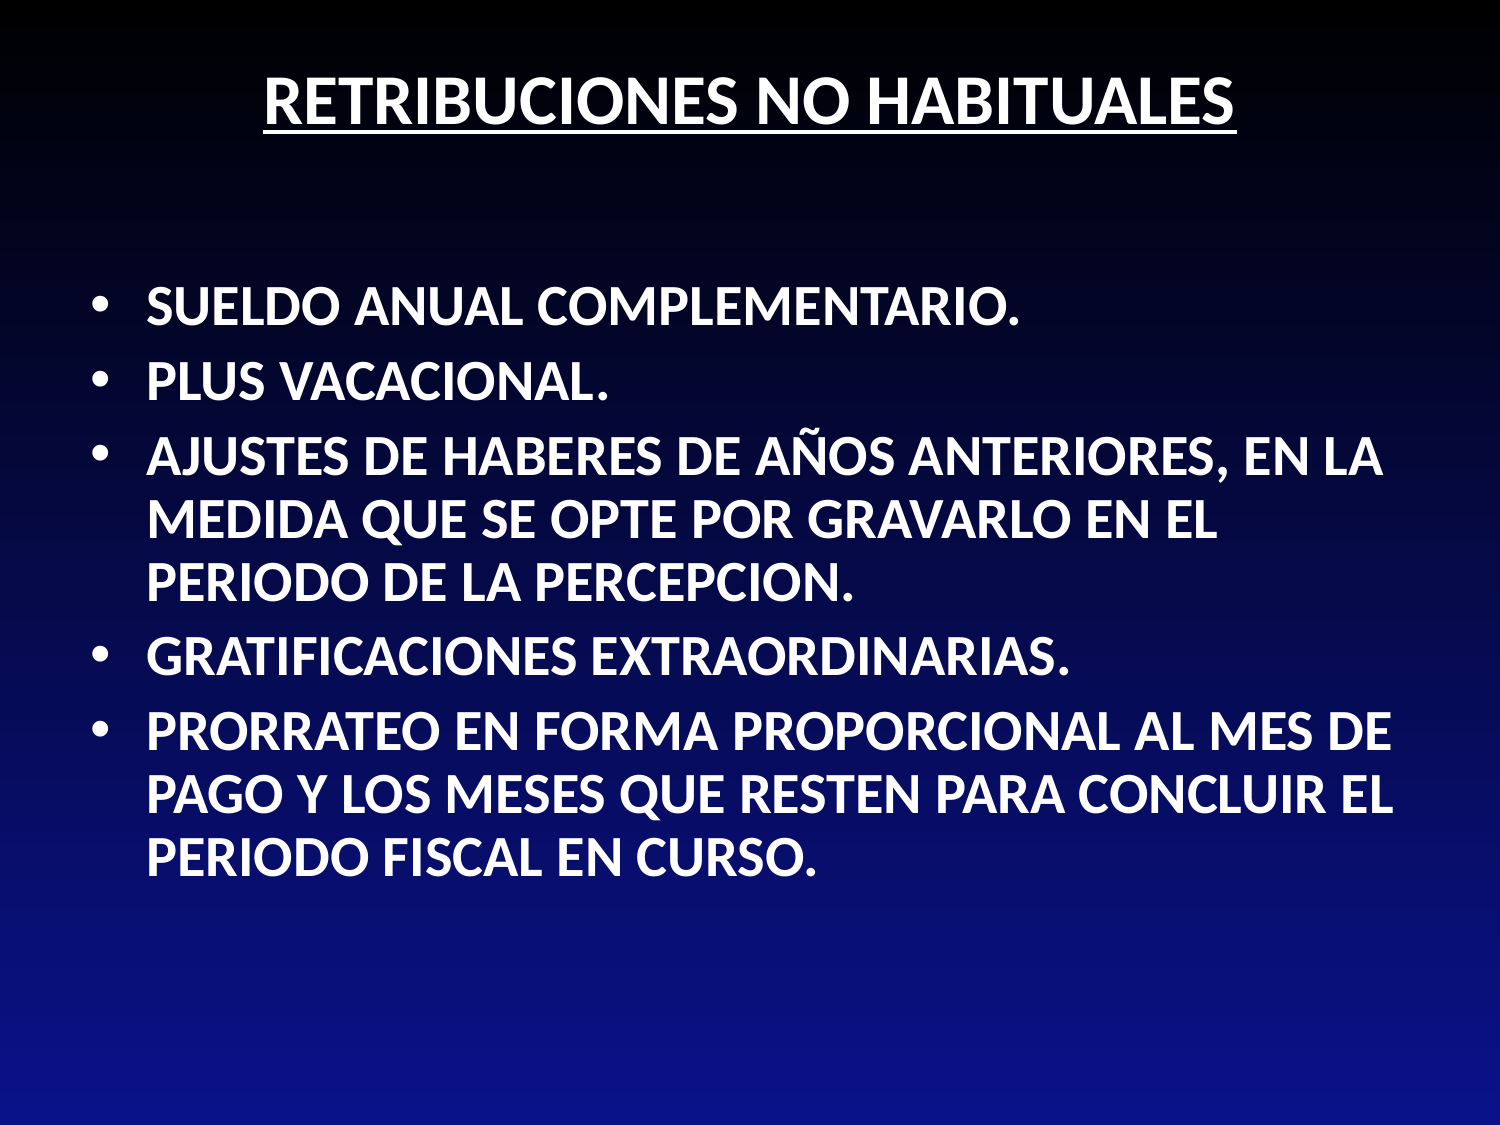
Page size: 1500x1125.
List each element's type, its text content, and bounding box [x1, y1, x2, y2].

list SUELDO ANUAL COMPLEMENTARIO. PLUS VACACIONAL. AJUSTES DE HABERES DE AÑOS ANTERIORES, EN LA MEDIDA QUE SE OPTE POR GRAVARLO EN EL PERIODO DE LA PERCEPCION. GRATIFICACIONES EXTRAORDINARIAS. PRORRATEO EN FORMA PROPORCIONAL AL MES DE PAGO Y LOS MESES QUE RESTEN PARA CONCLUIR EL PERIODO FISCAL EN CURSO. [74, 196, 1426, 1006]
title RETRIBUCIONES NO HABITUALES [74, 44, 1426, 196]
